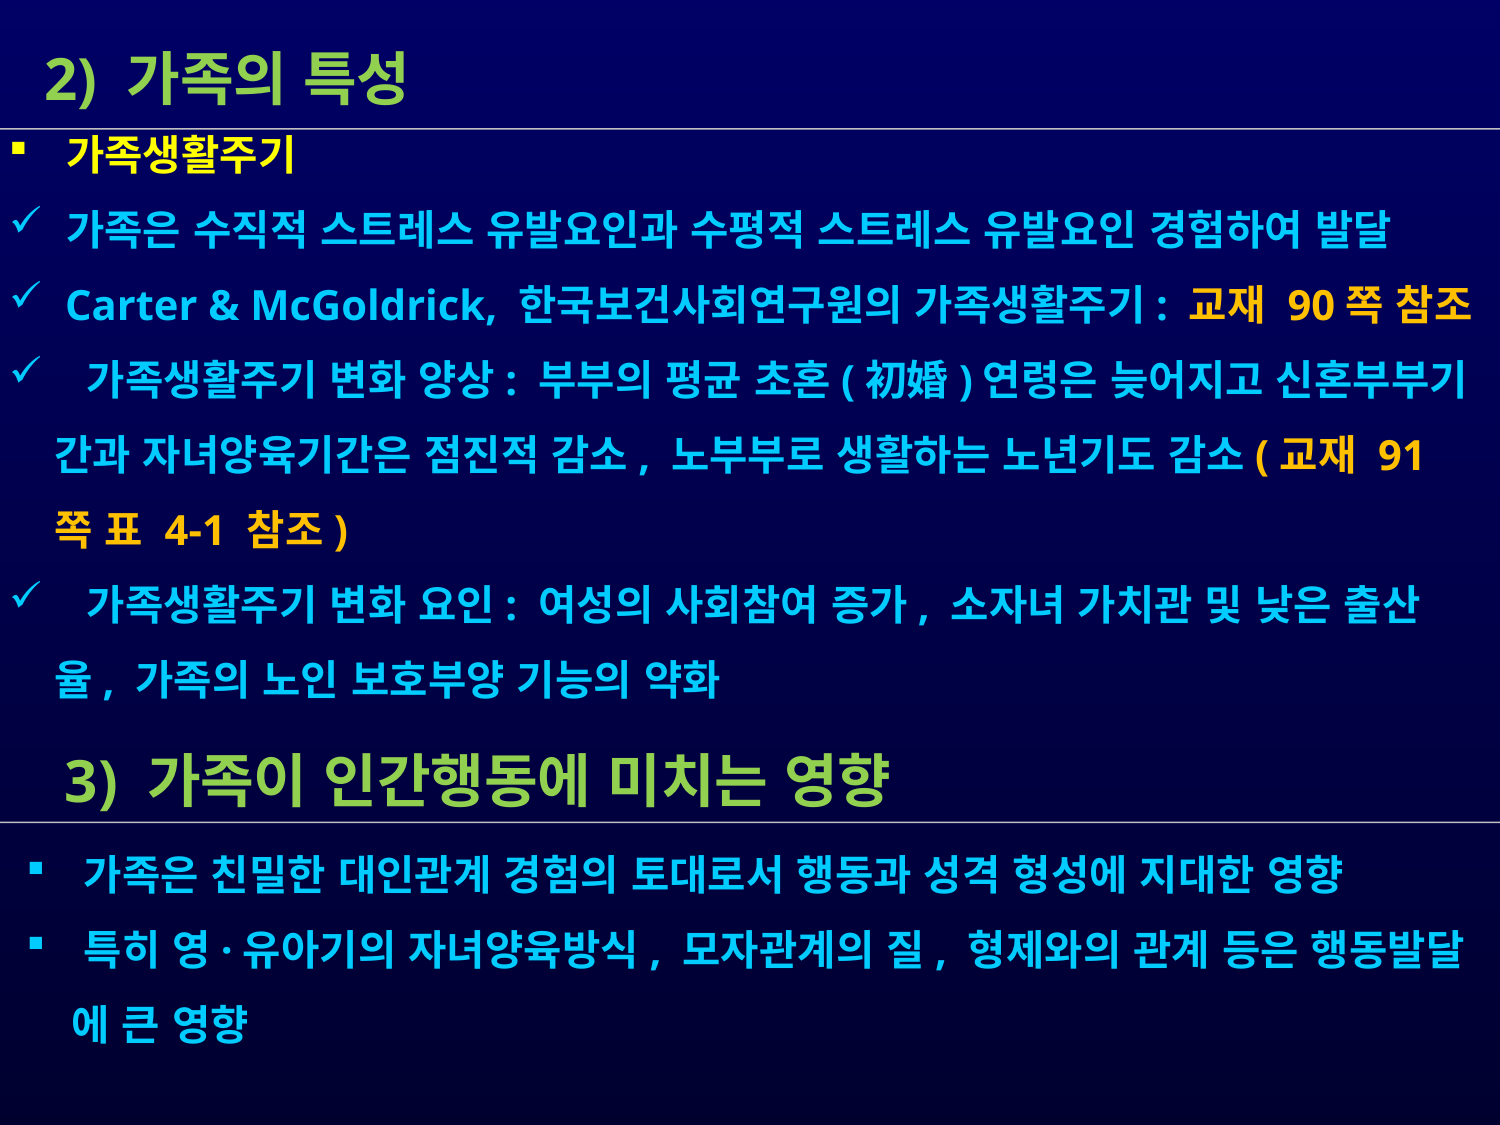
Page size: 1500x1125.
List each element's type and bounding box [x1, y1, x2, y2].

text_box [0, 34, 1500, 1059]
